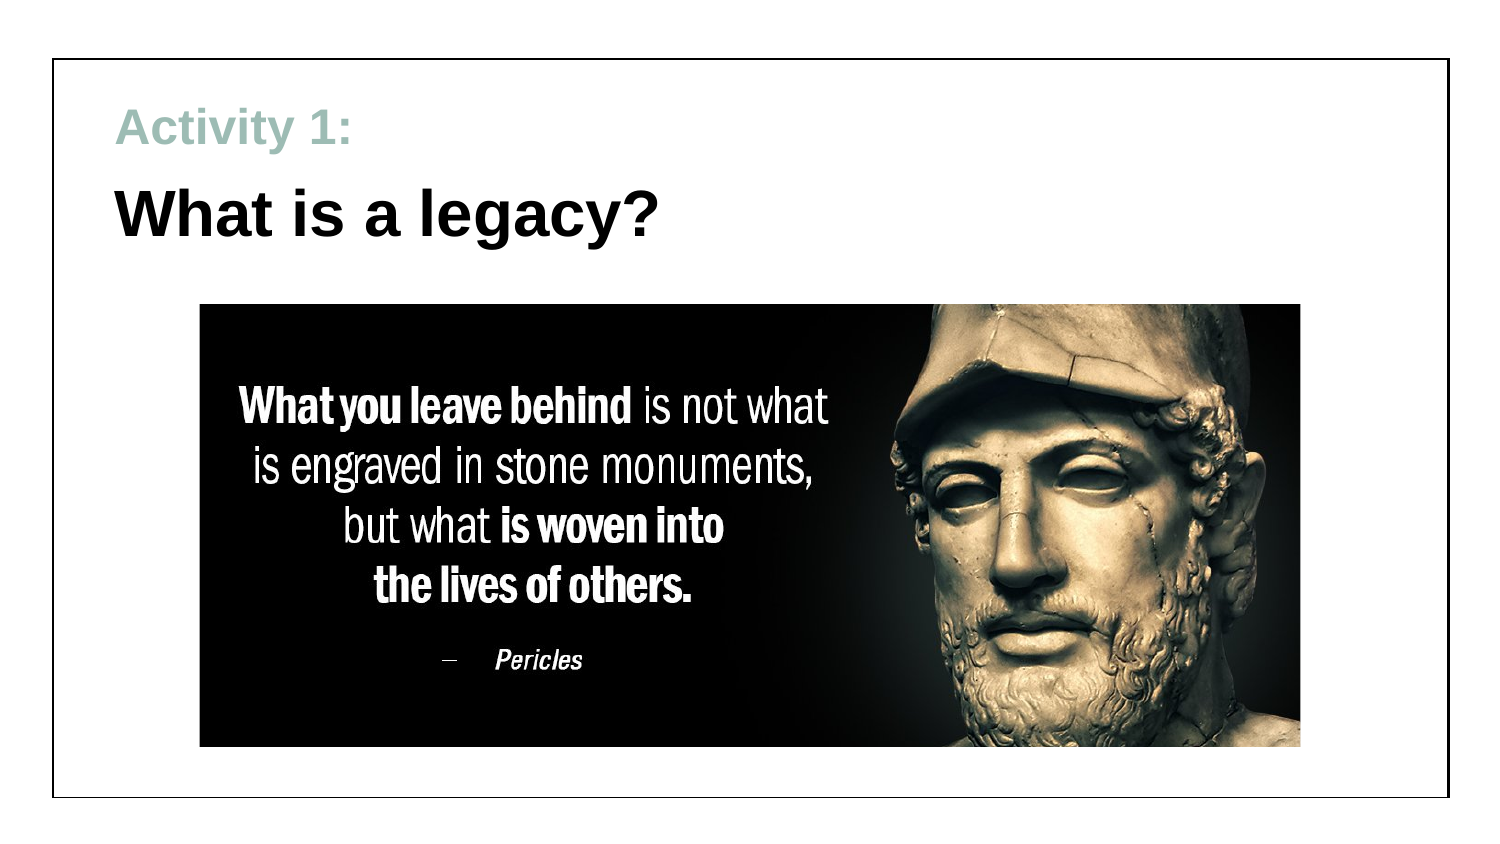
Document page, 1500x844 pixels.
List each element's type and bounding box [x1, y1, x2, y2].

picture [52, 58, 1450, 798]
